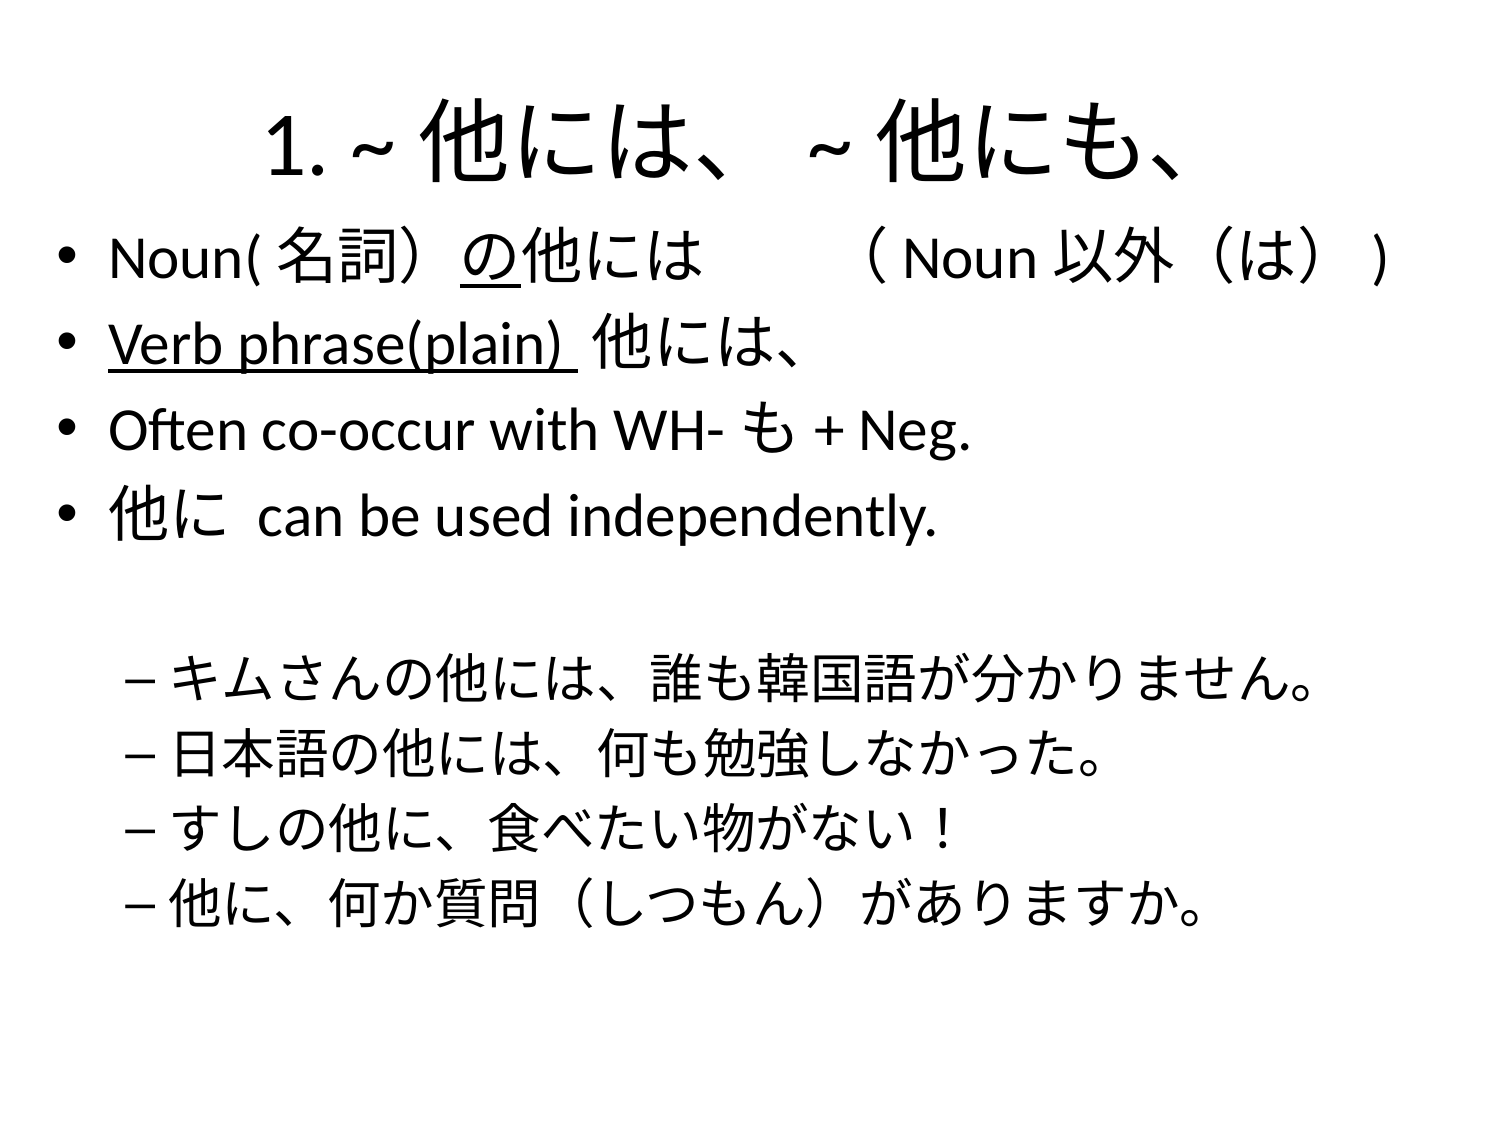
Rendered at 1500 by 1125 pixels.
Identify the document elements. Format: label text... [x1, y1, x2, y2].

title 1. ~他には、~他にも、 [75, 45, 1425, 210]
list Noun(名詞）の他には （Noun以外（は）) Verb phrase(plain) 他には、 Often co-occur with WH-も+ Neg. 他に can be used independently. キムさんの他には、誰も韓国語が分かりません。 日本語の他には、何も勉強しなかった。 すしの他に、食べたい物がない！ 他に、何か質問（しつもん）がありますか。 [41, 210, 1425, 1005]
